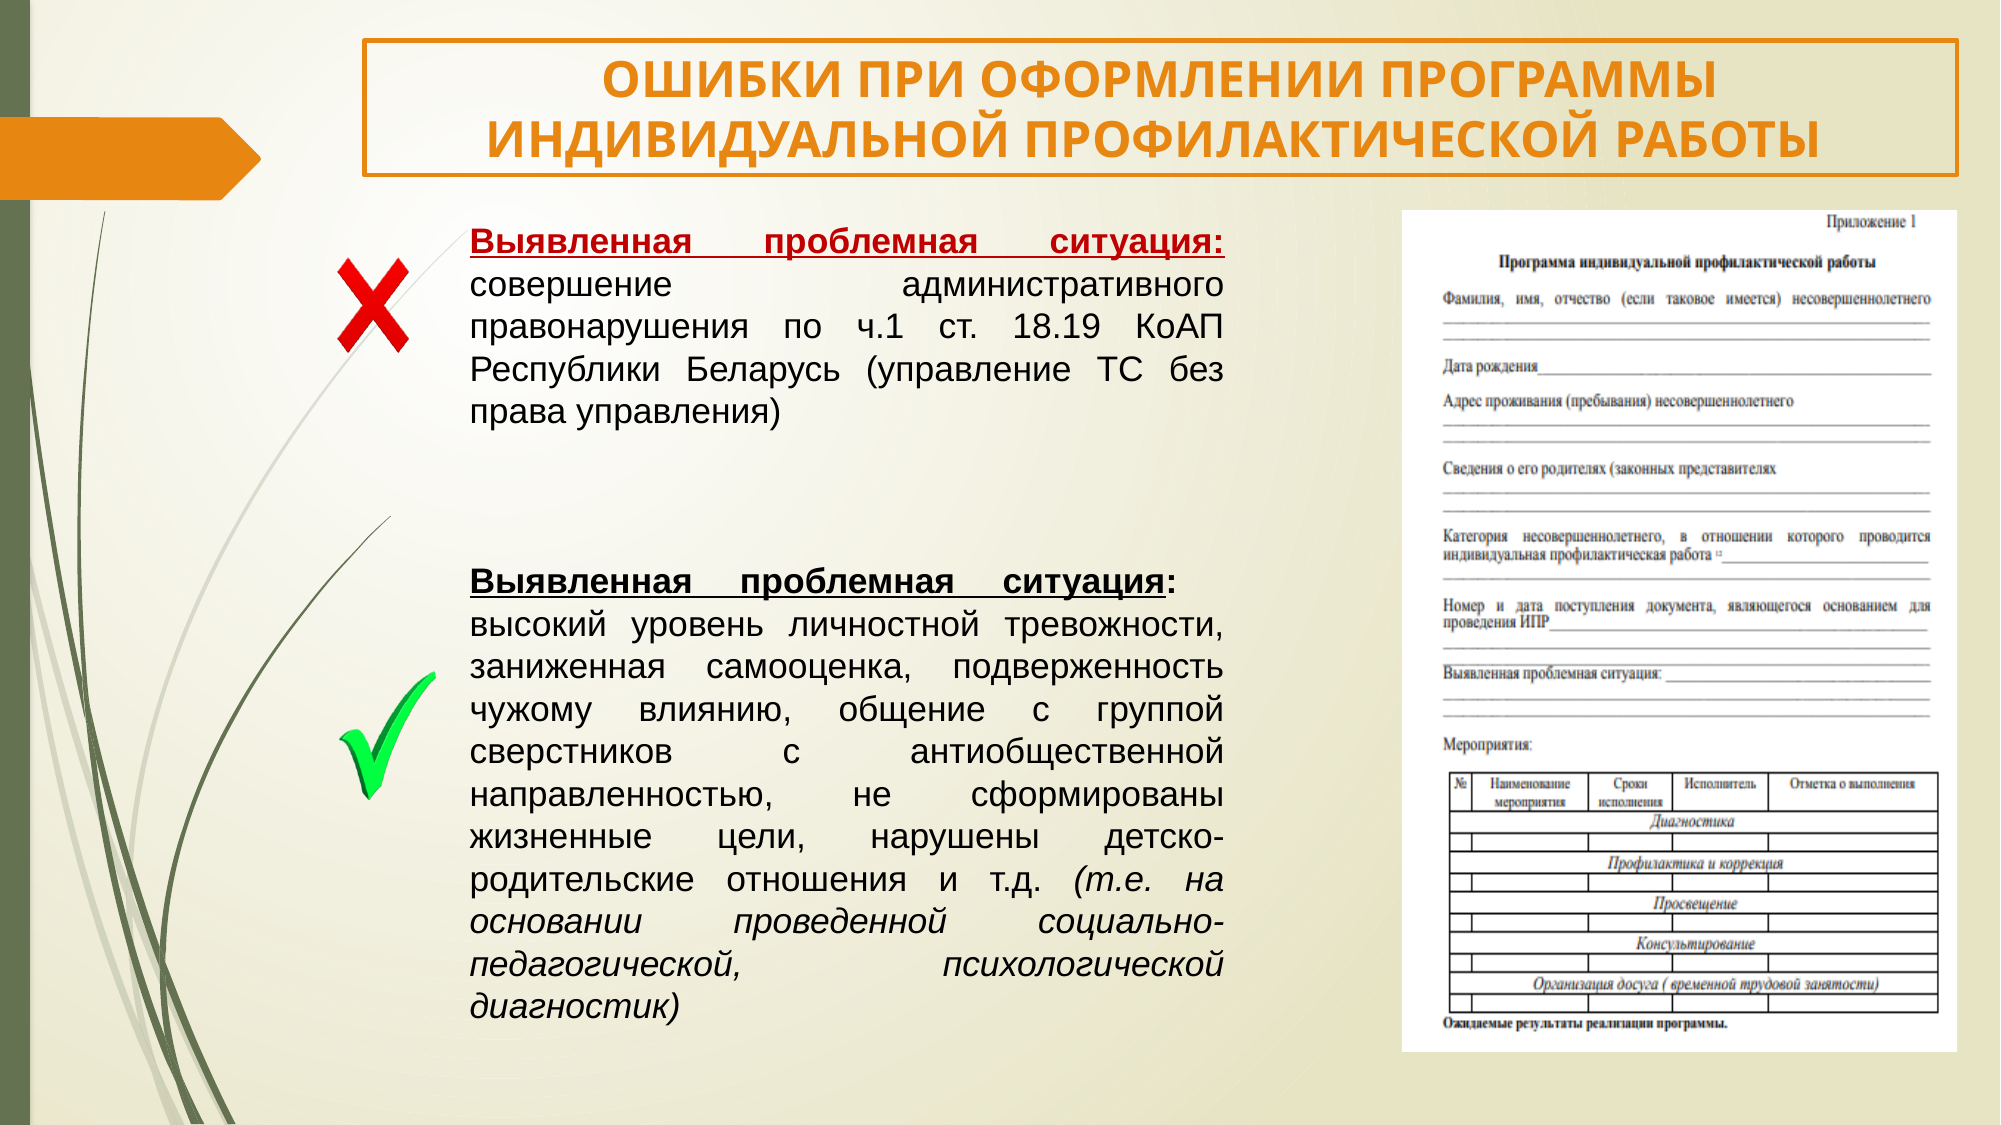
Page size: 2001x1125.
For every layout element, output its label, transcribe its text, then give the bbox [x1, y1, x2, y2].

picture [1401, 210, 1958, 1052]
text_box Выявленная проблемная ситуация: совершение административного правонарушения по ч.1 ст. 18.19 КоАП Республики Беларусь (управление ТС без права управления) Выявленная проблемная ситуация: высокий уровень личностной тревожности, заниженная самооценка, подверженность чужому влиянию, общение с группой сверстников с антиобщественной направленностью, не сформированы жизненные цели, нарушены детско-родительские отношения и т.д. (т.е. на основании проведенной социально-педагогической, психологической диагностик) [454, 210, 1240, 1034]
text_box ОШИБКИ ПРИ ОФОРМЛЕНИИ ПРОГРАММЫ ИНДИВИДУАЛЬНОЙ ПРОФИЛАКТИЧЕСКОЙ РАБОТЫ [364, 40, 1958, 176]
picture [337, 669, 437, 801]
picture [337, 257, 409, 353]
